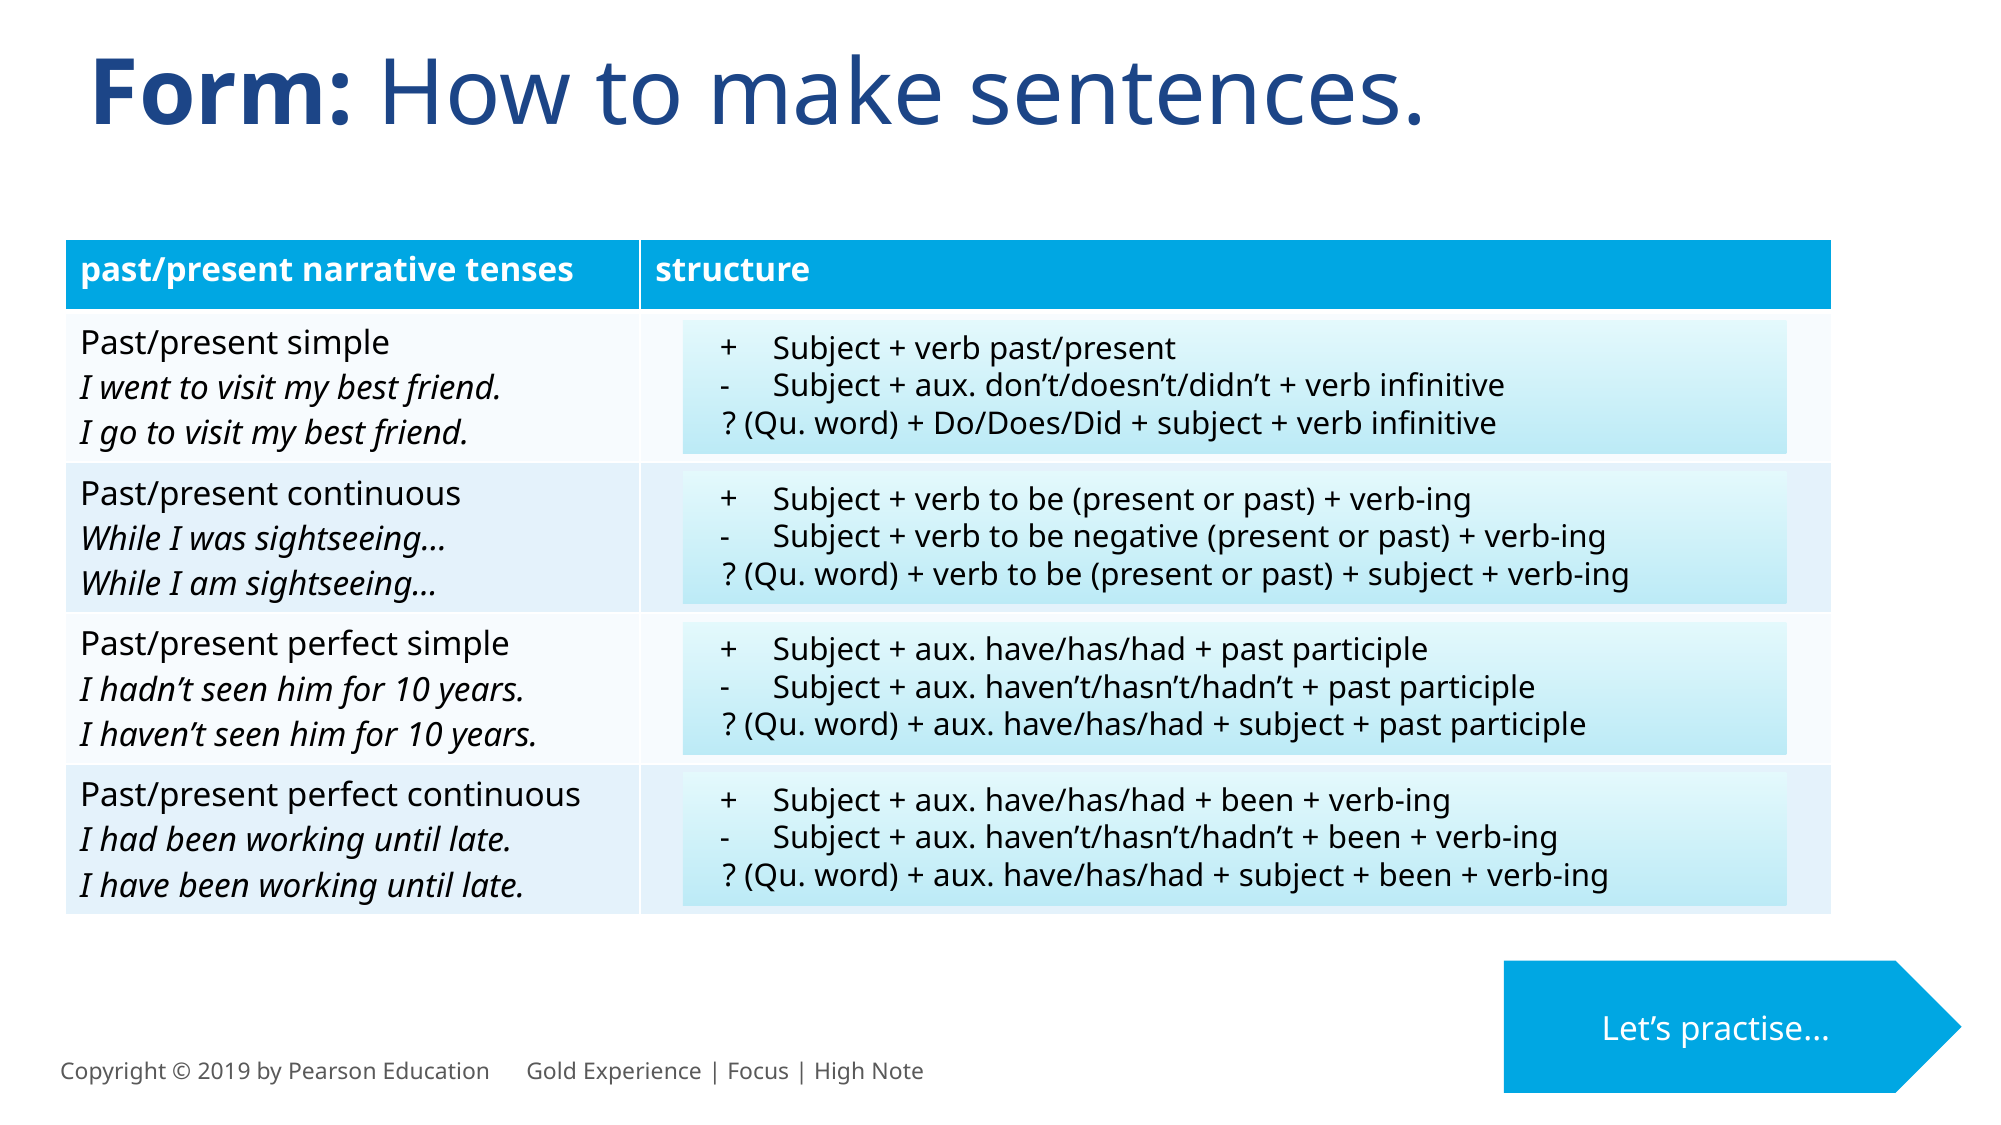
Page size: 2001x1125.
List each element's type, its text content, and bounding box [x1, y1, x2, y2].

table_cell [641, 614, 1831, 763]
table_cell Past/present perfect simple I hadn’t seen him for 10 years. I haven’t seen him for 10 years. [66, 614, 639, 763]
text_box Subject + verb to be (present or past) + verb-ing Subject + verb to be negative (present or past) + verb-ing ? (Qu. word) + verb to be (present or past) + subject + verb-ing [682, 471, 1787, 604]
text_box Subject + aux. have/has/had + past participle Subject + aux. haven’t/hasn’t/hadn’t + past participle ? (Qu. word) + aux. have/has/had + subject + past participle [682, 622, 1787, 755]
footer Copyright © 2019 by Pearson Education Gold Experience | Focus | High Note [45, 1040, 1084, 1101]
table_cell Past/present simple I went to visit my best friend. I go to visit my best friend. [66, 314, 639, 461]
table_cell [641, 463, 1831, 612]
table_cell [641, 765, 1831, 914]
table_cell [641, 314, 1831, 461]
text_box Let’s practise... [1503, 960, 1962, 1093]
text_box Subject + verb past/present Subject + aux. don’t/doesn’t/didn’t + verb infinitive ? (Qu. word) + Do/Does/Did + subject + verb infinitive [682, 320, 1787, 454]
table_cell Past/present continuous While I was sightseeing… While I am sightseeing... [66, 463, 639, 612]
text_box Form: How to make sentences. [73, 37, 1716, 171]
table_header past/present narrative tenses [66, 240, 639, 309]
table_header structure [641, 240, 1831, 309]
table_cell Past/present perfect continuous I had been working until late. I have been working until late. [66, 765, 639, 914]
text_box Subject + aux. have/has/had + been + verb-ing Subject + aux. haven’t/hasn’t/hadn’t + been + verb-ing ? (Qu. word) + aux. have/has/had + subject + been + verb-ing [682, 772, 1787, 906]
